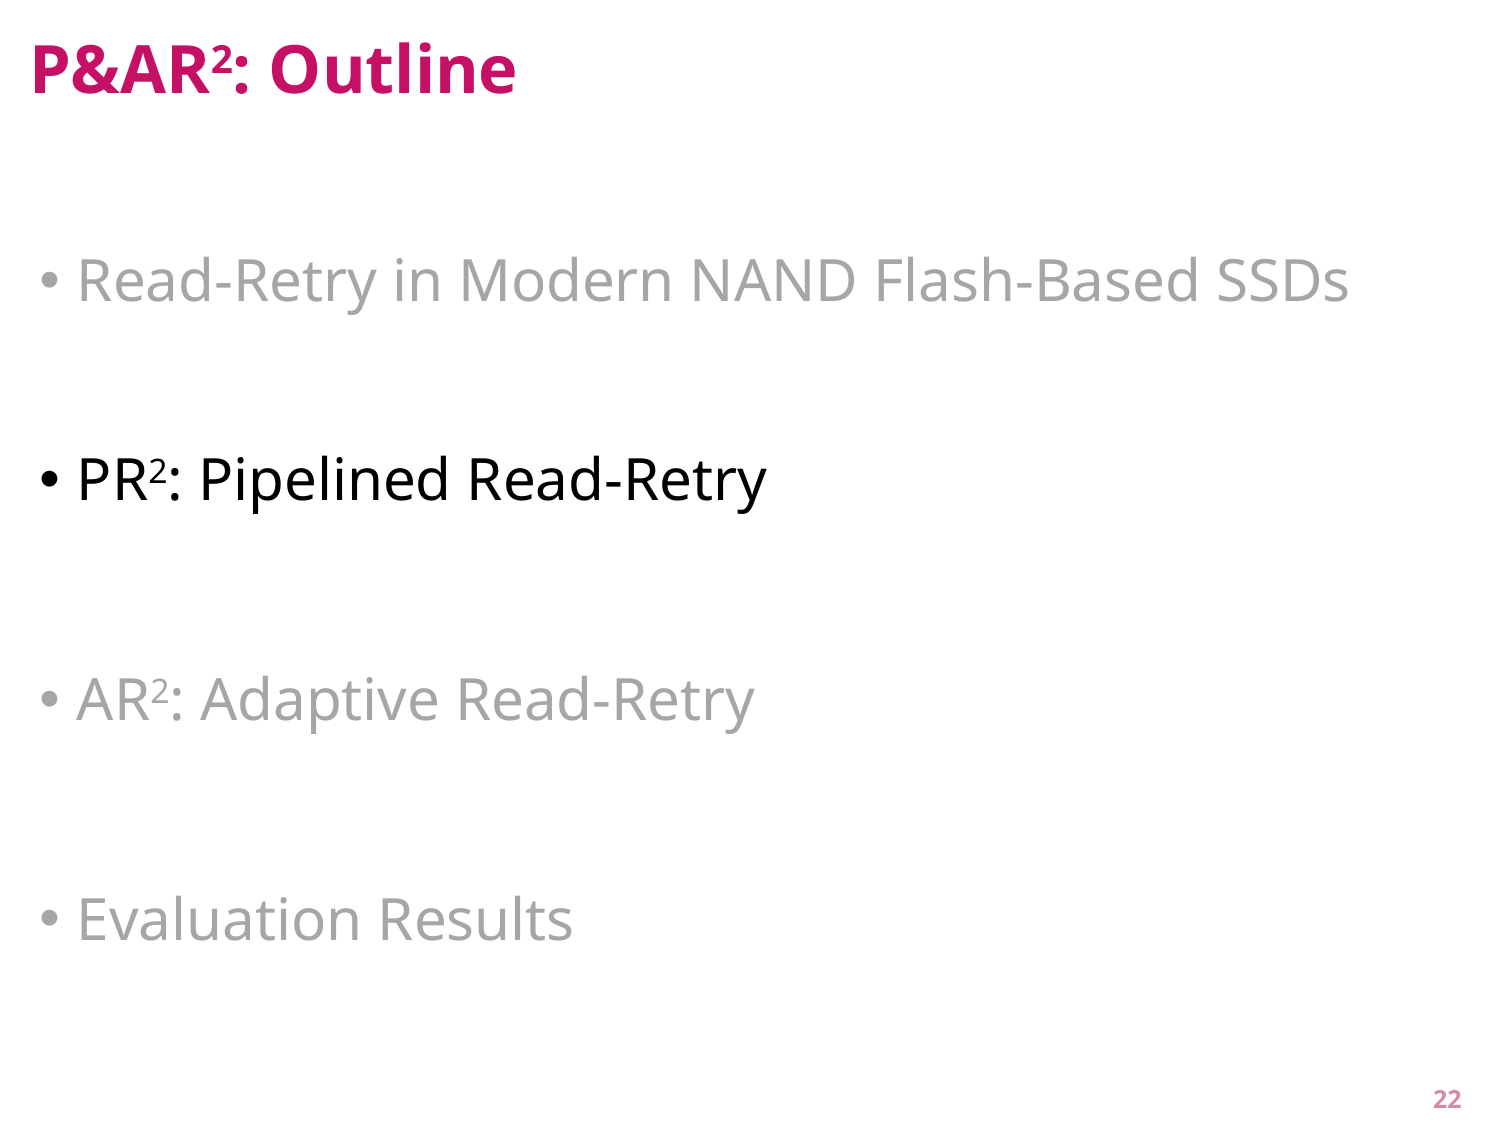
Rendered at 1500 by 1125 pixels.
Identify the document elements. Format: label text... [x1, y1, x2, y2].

slide_number 22 [1140, 1068, 1477, 1125]
title P&AR2: Outline [0, 0, 1500, 133]
text_box Read-Retry in Modern NAND Flash-Based SSDs PR2: Pipelined Read-Retry AR2: Adaptive Read-Retry Evaluation Results [24, 162, 1476, 1042]
